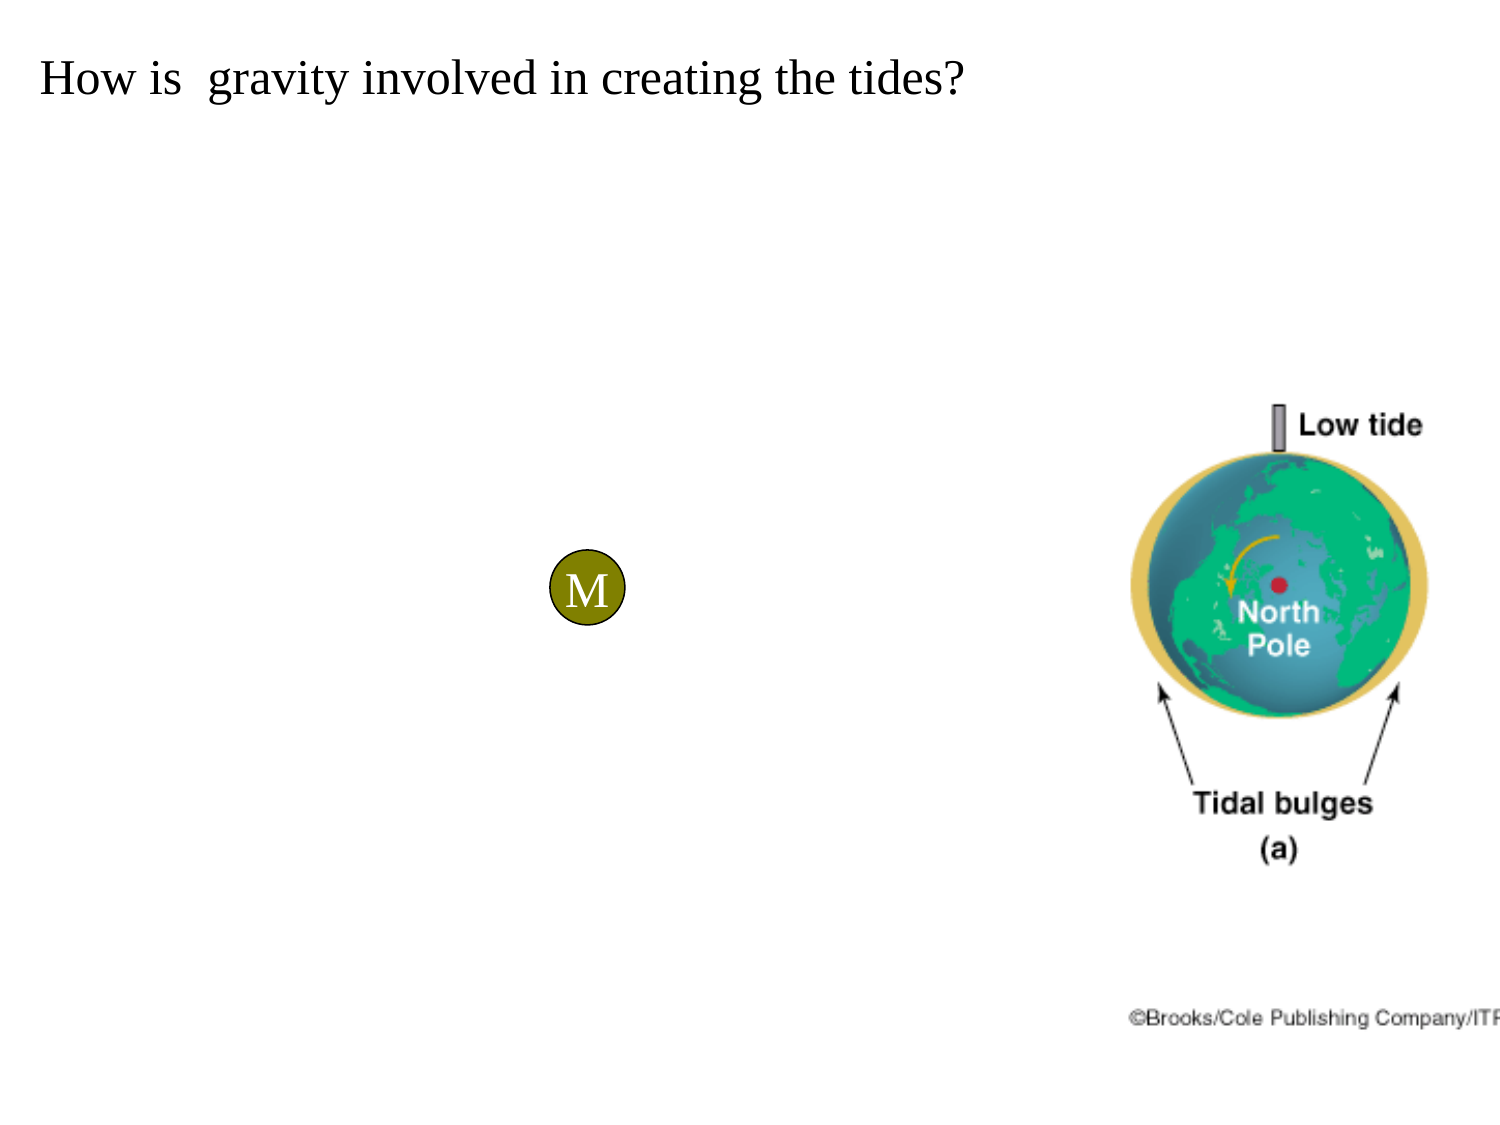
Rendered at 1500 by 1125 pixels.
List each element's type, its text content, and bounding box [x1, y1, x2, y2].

text_box M [549, 549, 625, 625]
text_box How is gravity involved in creating the tides? [24, 37, 1363, 113]
picture [1124, 262, 1500, 1032]
